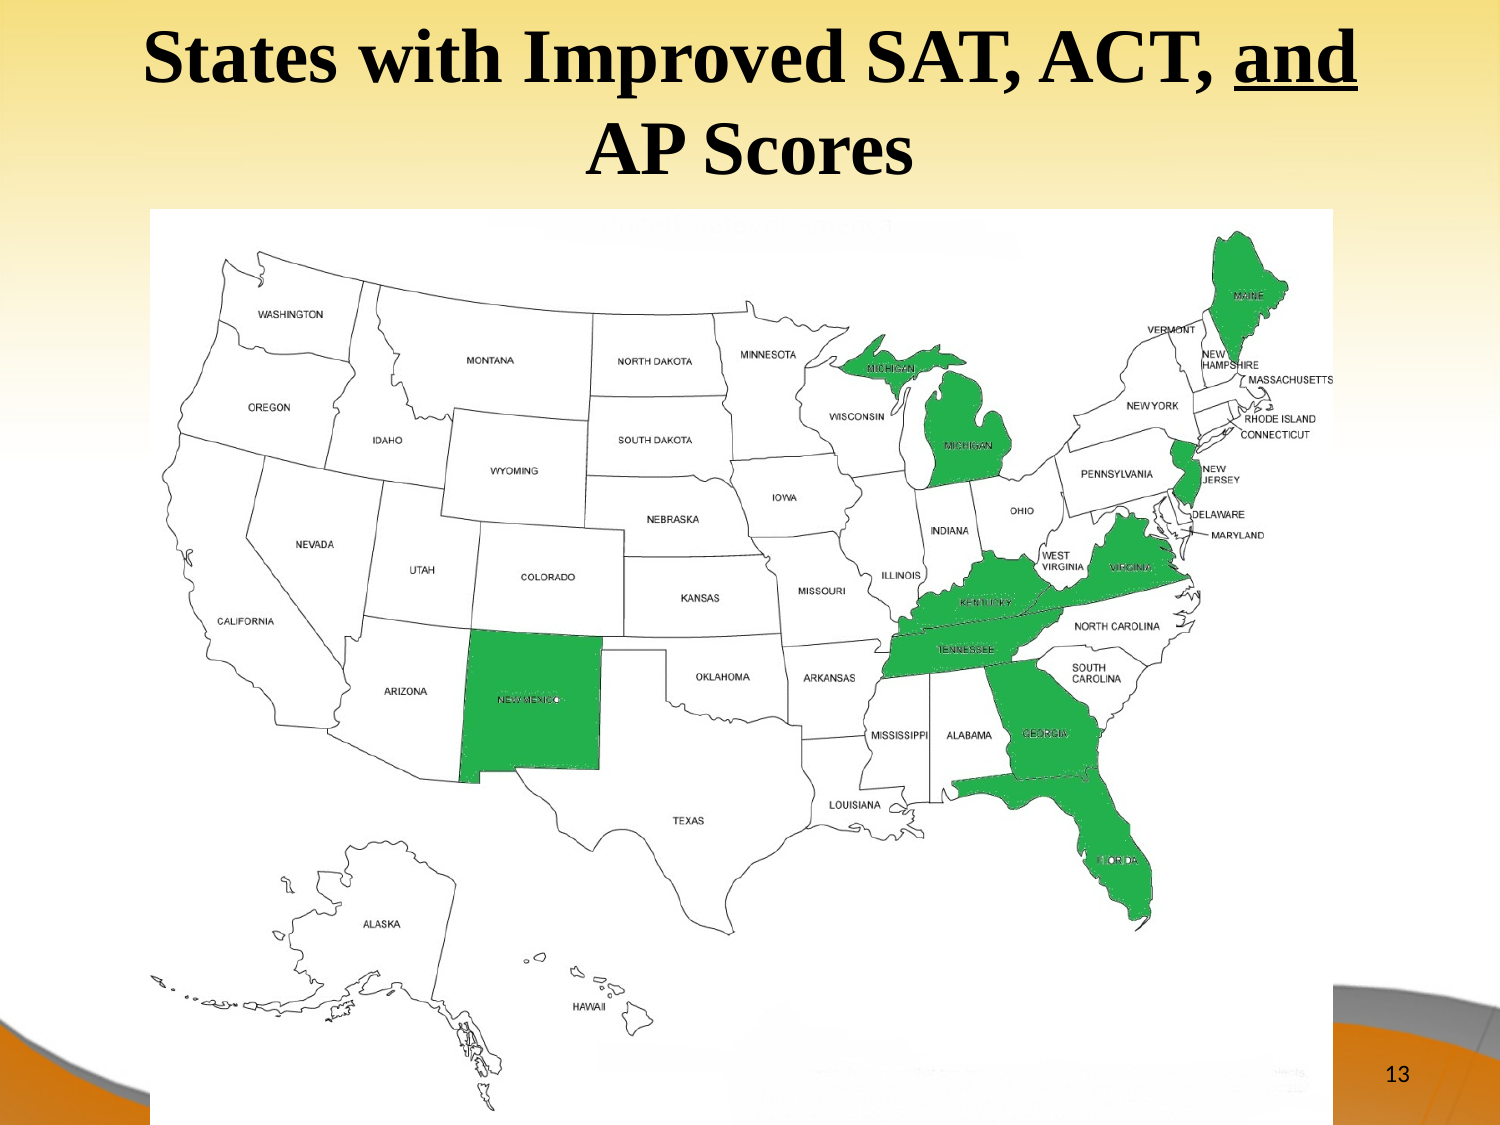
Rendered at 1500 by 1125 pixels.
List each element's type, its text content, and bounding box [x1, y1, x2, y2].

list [149, 209, 1333, 1125]
title States with Improved SAT, ACT, and AP Scores [74, 44, 1426, 151]
picture [0, 0, 1500, 1125]
slide_number 13 [1337, 1042, 1425, 1103]
